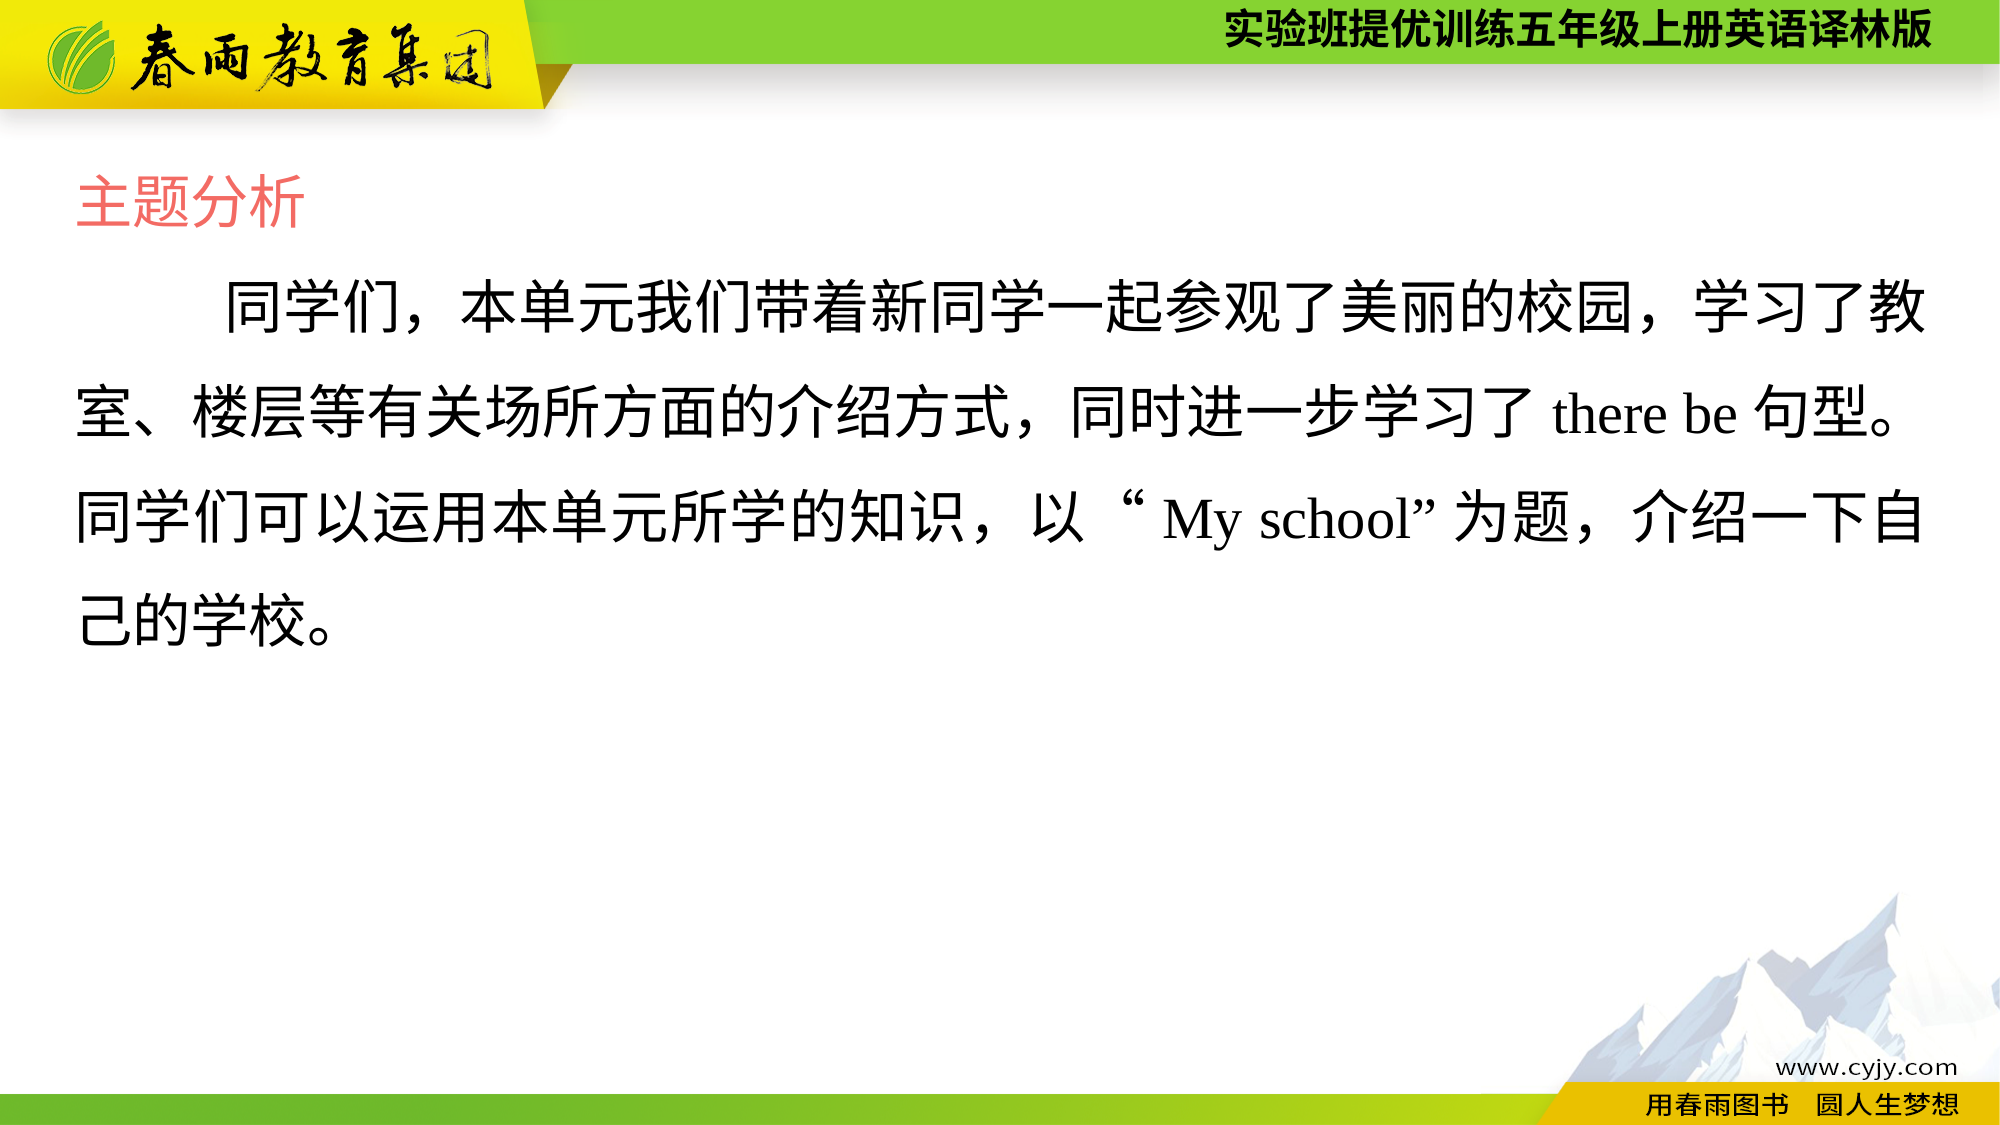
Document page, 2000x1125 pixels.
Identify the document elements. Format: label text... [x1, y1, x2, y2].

picture [0, 0, 2000, 1125]
list 主题分析 同学们，本单元我们带着新同学一起参观了美丽的校园，学习了教室、楼层等有关场所方面的介绍方式，同时进一步学习了there be句型。同学们可以运用本单元所学的知识，以“My school”为题，介绍一下自己的学校。 [59, 122, 1944, 668]
